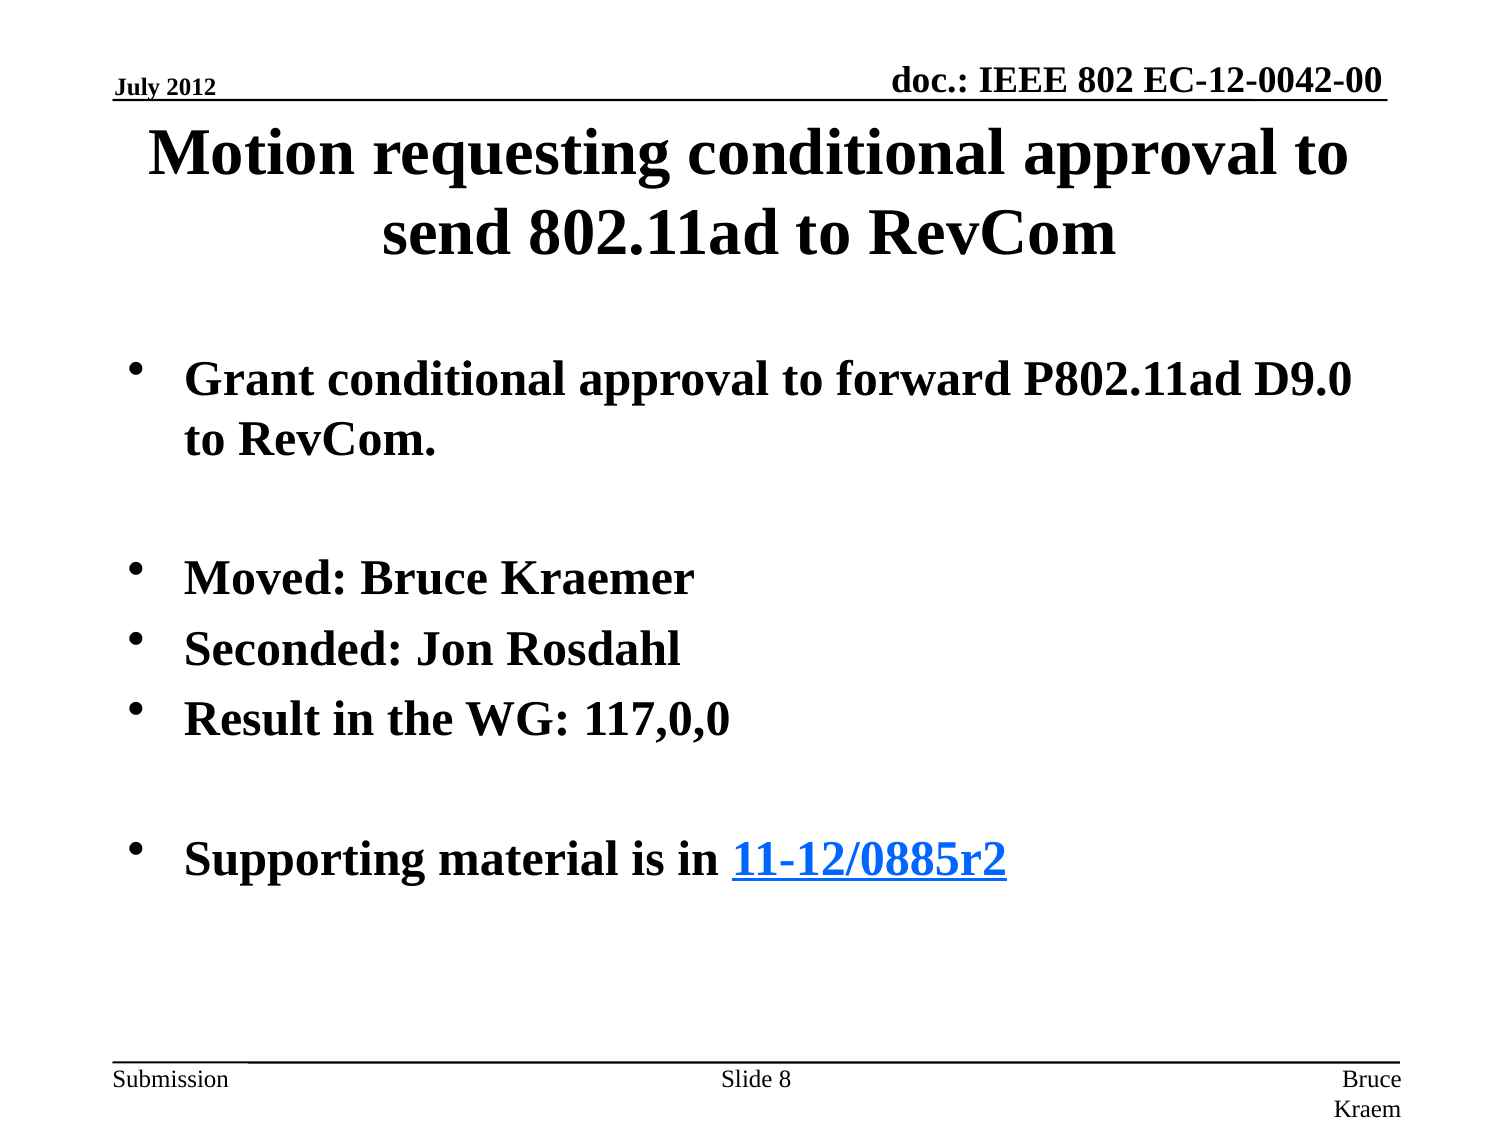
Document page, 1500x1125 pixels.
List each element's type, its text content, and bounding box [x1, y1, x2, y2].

list Grant conditional approval to forward P802.11ad D9.0 to RevCom. Moved: Bruce Kraemer Seconded: Jon Rosdahl Result in the WG: 117,0,0 Supporting material is in 11-12/0885r2 [112, 337, 1388, 1038]
title Motion requesting conditional approval to send 802.11ad to RevCom [112, 112, 1388, 263]
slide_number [114, 54, 274, 101]
slide_number Slide 8 [712, 1061, 800, 1093]
footer Bruce Kraemer, Marvell [1324, 1061, 1402, 1093]
